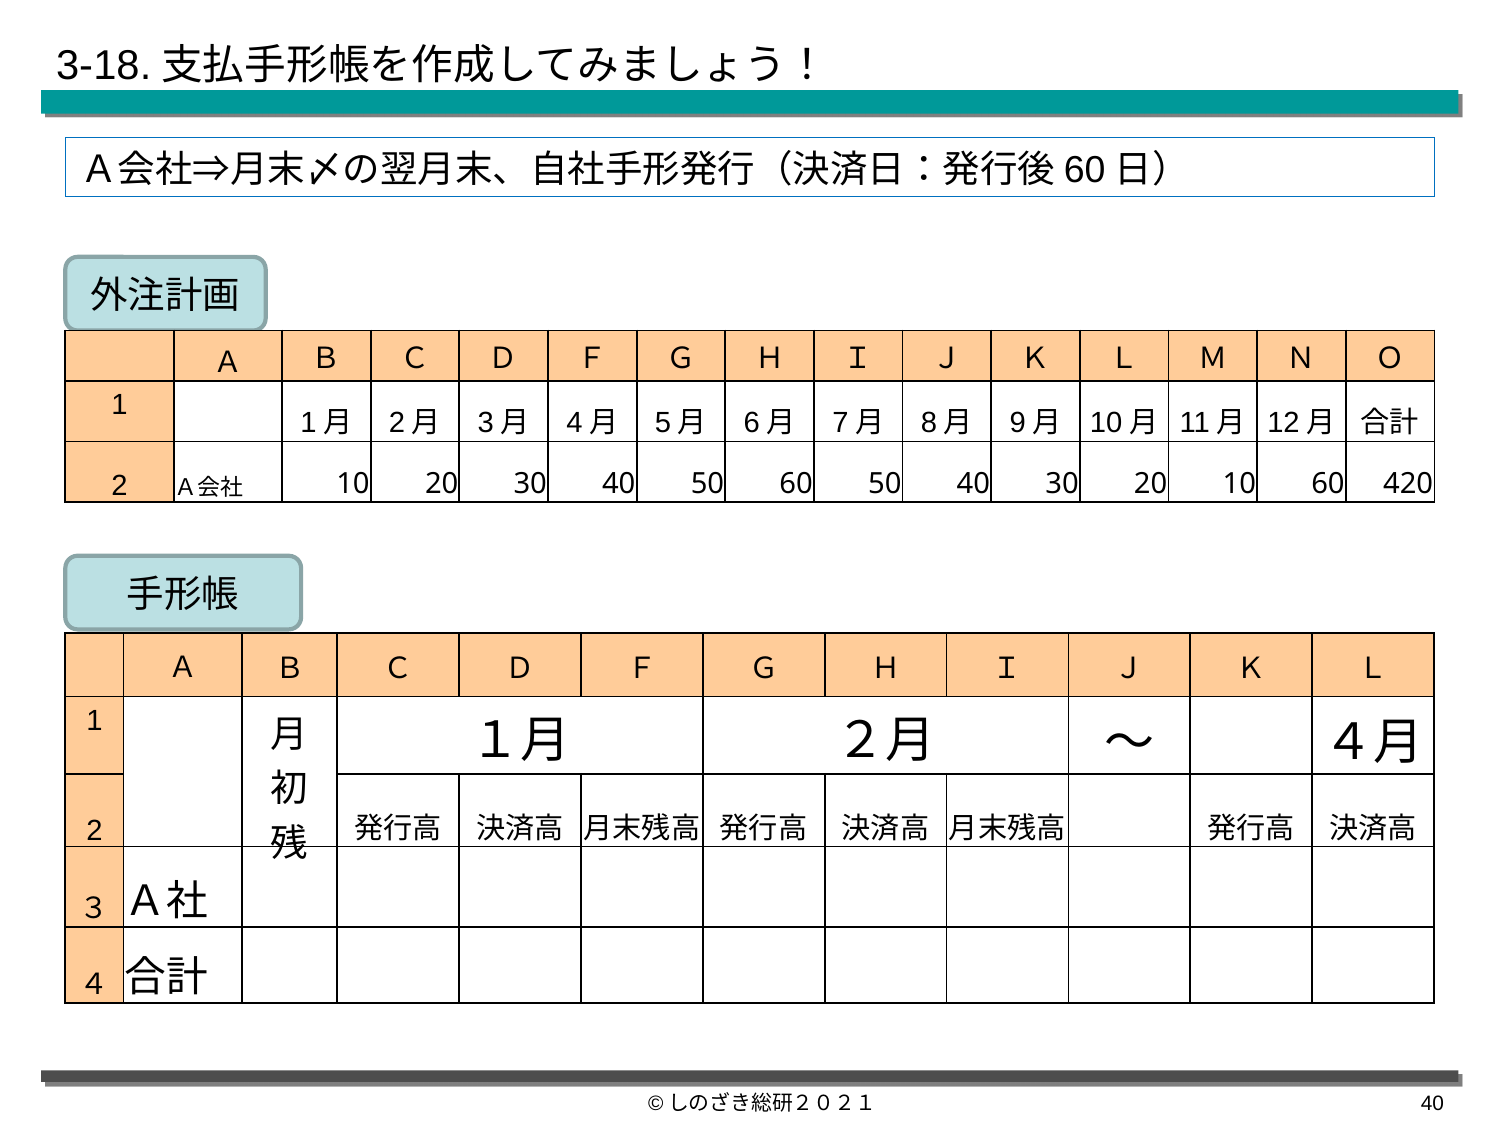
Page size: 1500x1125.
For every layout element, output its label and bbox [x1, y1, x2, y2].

table_cell [582, 847, 702, 926]
table_header [243, 634, 336, 696]
table_cell [815, 382, 902, 441]
table_header [815, 331, 902, 380]
table_cell [582, 775, 702, 846]
table_cell [338, 697, 702, 773]
table_header [1191, 634, 1311, 696]
table_cell [283, 442, 370, 501]
table_cell [338, 847, 458, 926]
table_cell [726, 442, 813, 501]
table_cell [243, 697, 336, 846]
table_cell [815, 442, 902, 501]
table_header [283, 331, 370, 380]
table_cell [1081, 382, 1168, 441]
table_cell [66, 697, 123, 773]
table_cell [549, 442, 636, 501]
table_cell [992, 382, 1079, 441]
table_cell [372, 382, 458, 441]
table_cell [704, 775, 824, 846]
table_header [66, 634, 123, 696]
table_cell [460, 442, 547, 501]
table_cell [1069, 847, 1189, 926]
table_cell [243, 847, 336, 926]
table_cell [66, 382, 173, 441]
table_header [549, 331, 636, 380]
table_cell [1258, 382, 1345, 441]
table_cell [1169, 442, 1256, 501]
table_cell [460, 775, 580, 846]
table_cell [1069, 697, 1189, 773]
table_header [726, 331, 813, 380]
table_header [1258, 331, 1345, 380]
table_header [826, 634, 946, 696]
table_header [947, 634, 1068, 696]
table_cell [1258, 442, 1345, 501]
table_cell [638, 442, 724, 501]
table_cell [704, 847, 824, 926]
text_box [65, 137, 1435, 197]
table_header [992, 331, 1079, 380]
table_cell [338, 775, 458, 846]
text_box [63, 553, 304, 632]
table_header [704, 634, 824, 696]
table_cell [1347, 442, 1434, 501]
table_cell [704, 928, 824, 1002]
table_cell [1313, 775, 1433, 846]
table_header [175, 331, 281, 380]
table_header [638, 331, 724, 380]
table_cell [175, 442, 281, 501]
table_header [372, 331, 458, 380]
table_cell [826, 775, 946, 846]
table_cell [1069, 928, 1189, 1002]
table_cell [903, 442, 990, 501]
table_cell [460, 382, 547, 441]
table_header [903, 331, 990, 380]
table_cell [372, 442, 458, 501]
footer [524, 1082, 1000, 1125]
table_cell [460, 928, 580, 1002]
text_box [63, 254, 268, 330]
table_header [1081, 331, 1168, 380]
table_cell [1313, 697, 1433, 773]
table_cell [66, 775, 123, 846]
table_cell [283, 382, 370, 441]
table_cell [582, 928, 702, 1002]
slide_number [1108, 1082, 1459, 1125]
table_cell [947, 847, 1068, 926]
table_header [338, 634, 458, 696]
table_cell [726, 382, 813, 441]
table_header [124, 634, 241, 696]
table_cell [1313, 847, 1433, 926]
table_cell [124, 697, 241, 846]
table_cell [243, 928, 336, 1002]
text_box [41, 30, 1245, 95]
table_cell [1191, 847, 1311, 926]
table_header [460, 634, 580, 696]
table_header [1313, 634, 1433, 696]
table_header [460, 331, 547, 380]
table_cell [638, 382, 724, 441]
table_cell [1313, 928, 1433, 1002]
table_cell [1191, 775, 1311, 846]
table_cell [1169, 382, 1256, 441]
table_cell [175, 382, 281, 441]
table_cell [903, 382, 990, 441]
table_cell [66, 442, 173, 501]
table_header [66, 331, 173, 380]
table_cell [1081, 442, 1168, 501]
table_cell [460, 847, 580, 926]
table_header [1069, 634, 1189, 696]
table_cell [66, 847, 123, 926]
table_cell [549, 382, 636, 441]
table_cell [124, 928, 241, 1002]
table_header [1347, 331, 1434, 380]
table_cell [826, 847, 946, 926]
table_cell [704, 697, 1068, 773]
table_header [1169, 331, 1256, 380]
table_cell [66, 928, 123, 1002]
table_cell [1069, 775, 1189, 846]
table_cell [826, 928, 946, 1002]
table_cell [1191, 928, 1311, 1002]
table_cell [124, 847, 241, 926]
table_cell [947, 928, 1068, 1002]
table_cell [338, 928, 458, 1002]
table_cell [1347, 382, 1434, 441]
table_header [582, 634, 702, 696]
table_cell [947, 775, 1068, 846]
table_cell [992, 442, 1079, 501]
table_cell [1191, 697, 1311, 773]
